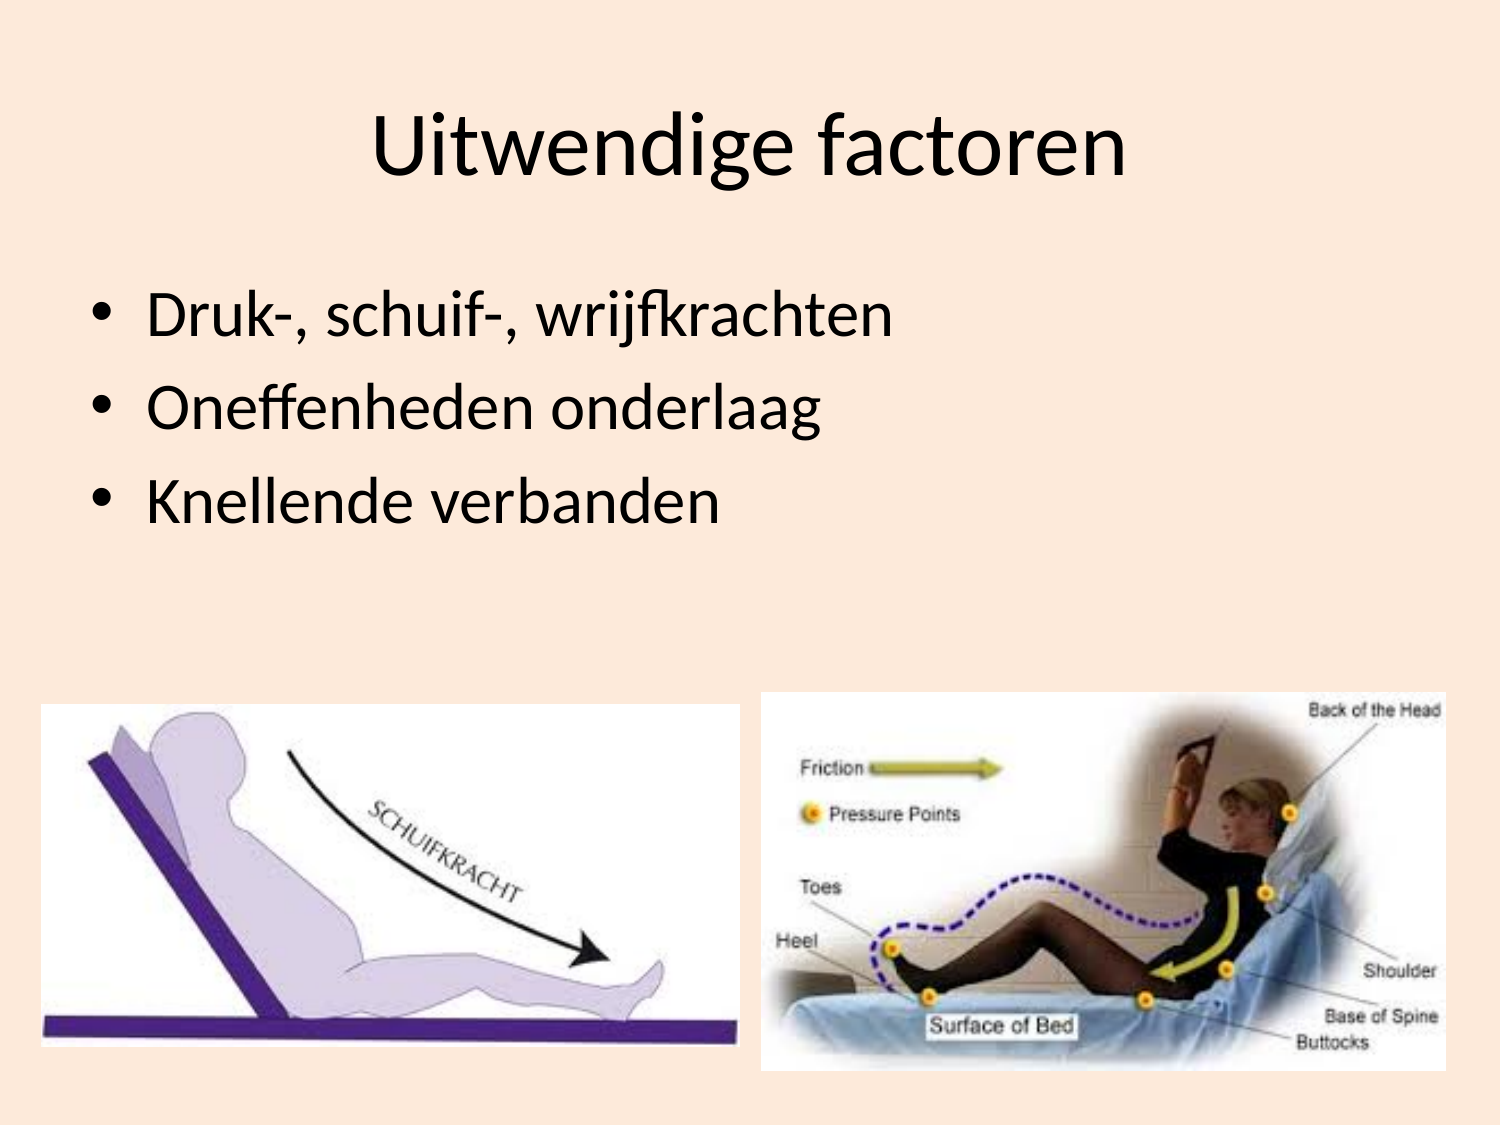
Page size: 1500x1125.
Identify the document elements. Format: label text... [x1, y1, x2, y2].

picture [41, 703, 740, 1048]
title Uitwendige factoren [75, 45, 1425, 233]
list Druk-, schuif-, wrijfkrachten Oneffenheden onderlaag Knellende verbanden [75, 262, 1425, 1005]
picture [761, 692, 1446, 1071]
